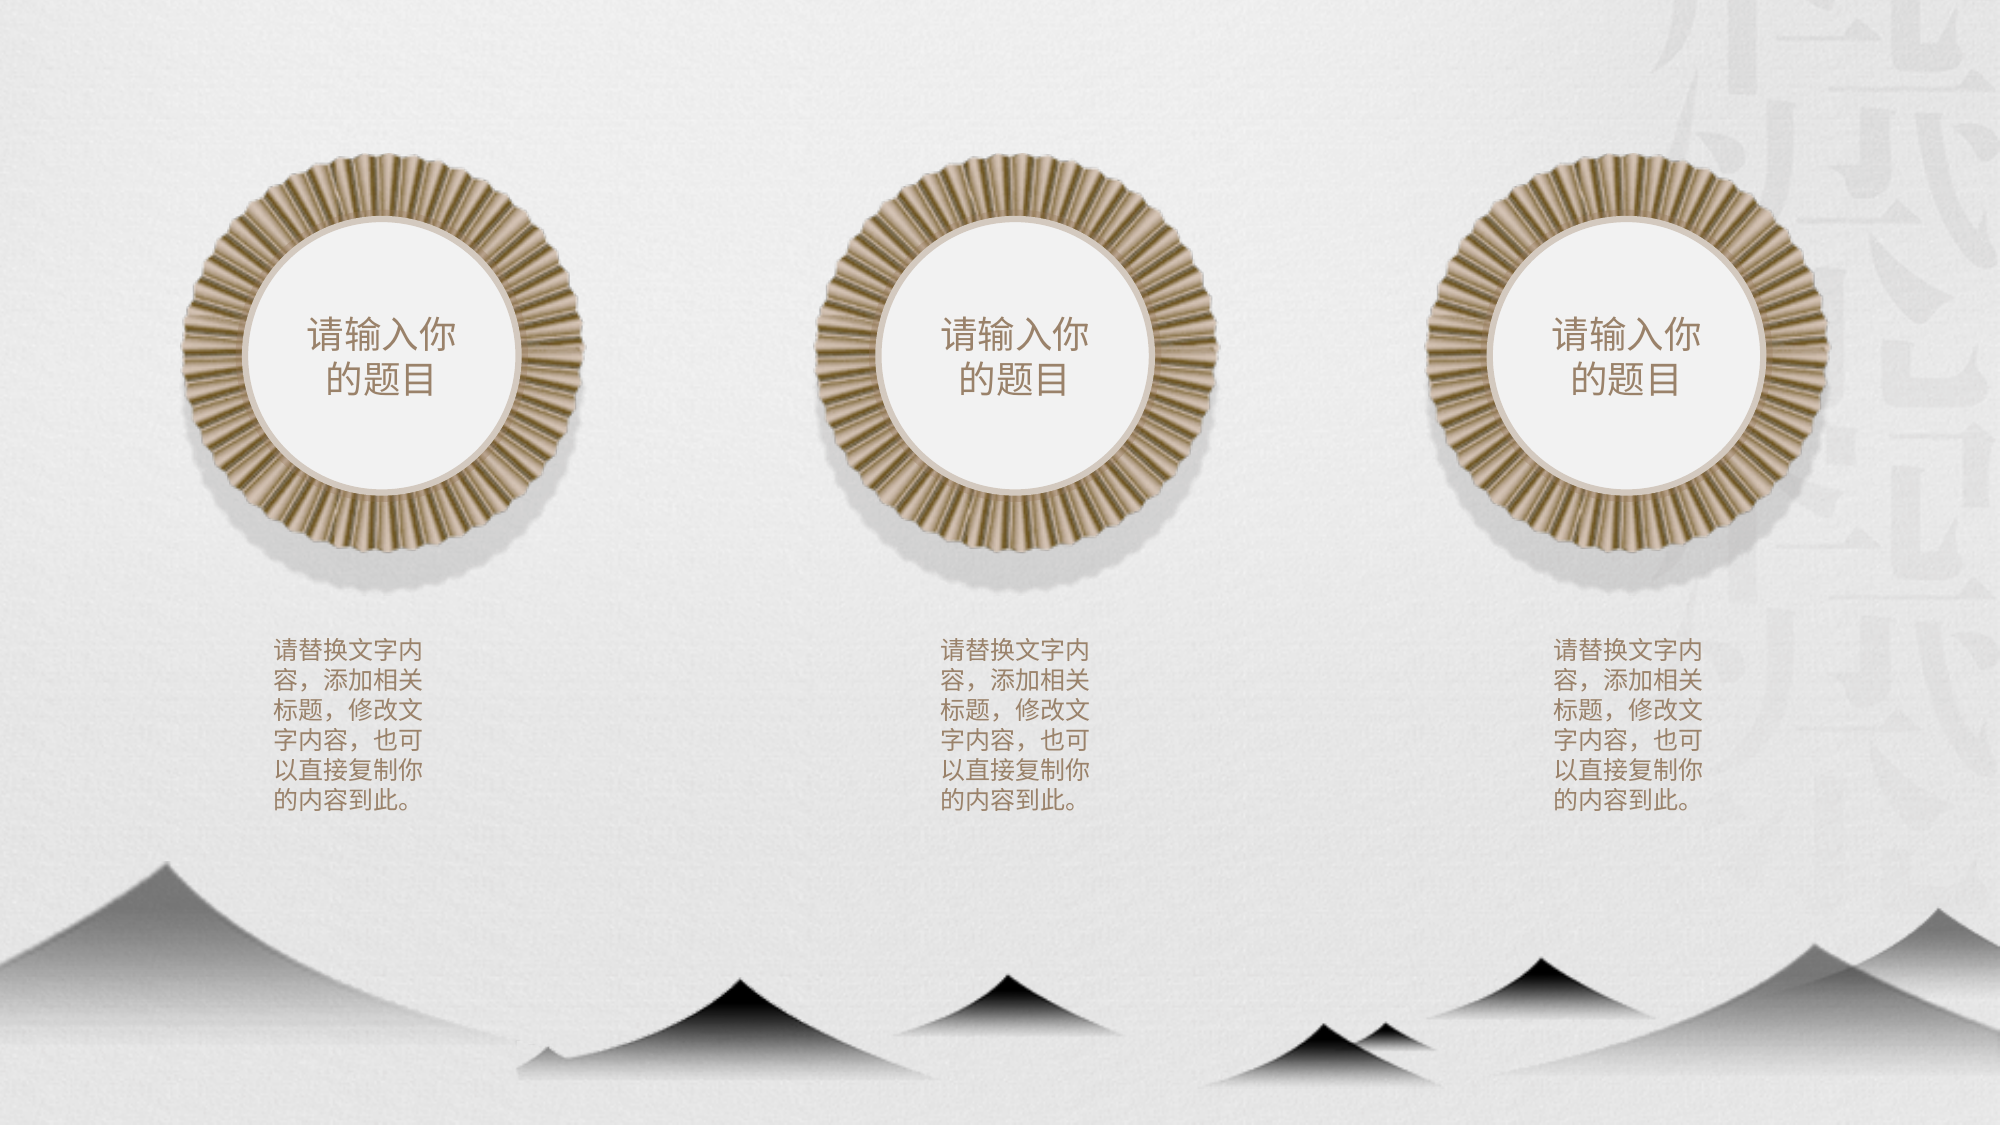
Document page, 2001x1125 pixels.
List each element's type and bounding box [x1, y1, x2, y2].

picture [0, 0, 2000, 1125]
text_box [178, 153, 589, 824]
text_box [1423, 153, 1834, 824]
text_box [812, 153, 1223, 824]
